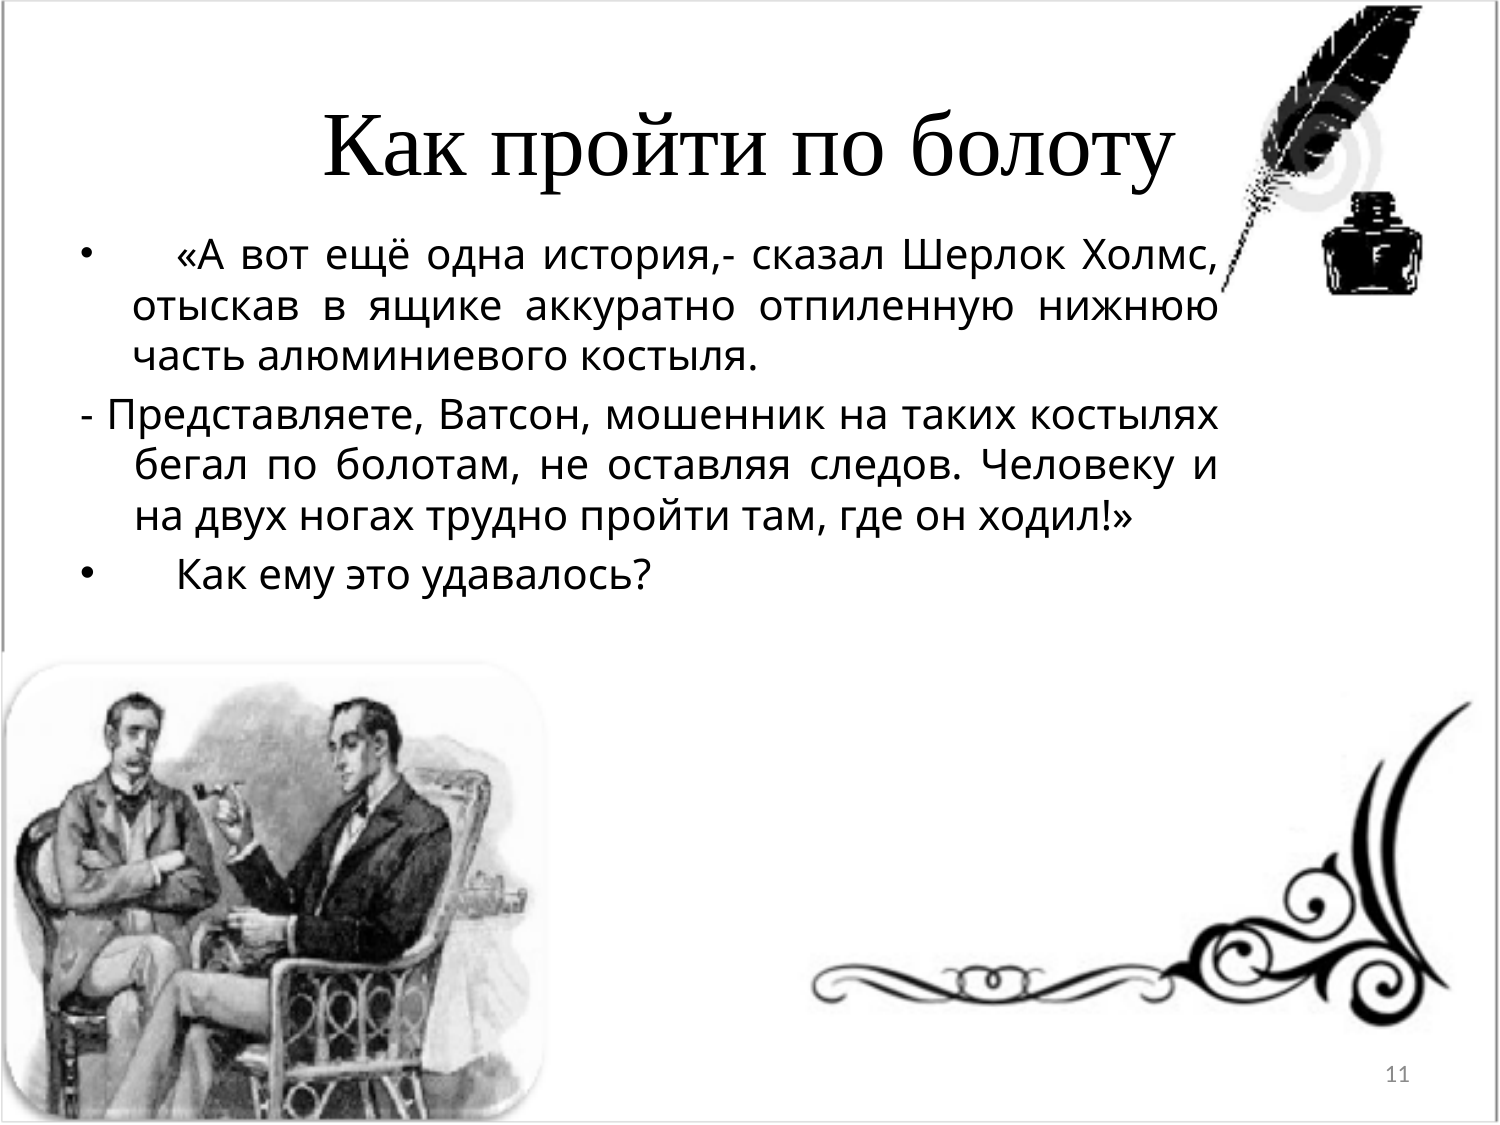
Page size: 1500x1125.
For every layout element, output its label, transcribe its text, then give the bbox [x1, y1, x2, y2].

picture [0, 0, 1500, 1125]
slide_number 11 [1074, 1042, 1425, 1103]
list «А вот ещё одна история,- сказал Шерлок Холмс, отыскав в ящике аккуратно отпиленную нижнюю часть алюминиевого костыля. - Представляете, Ватсон, мошенник на таких костылях бегал по болотам, не оставляя следов. Человеку и на двух ногах трудно пройти там, где он ходил!» Как ему это удавалось? [64, 219, 1235, 657]
title Как пройти по болоту [75, 45, 1425, 233]
